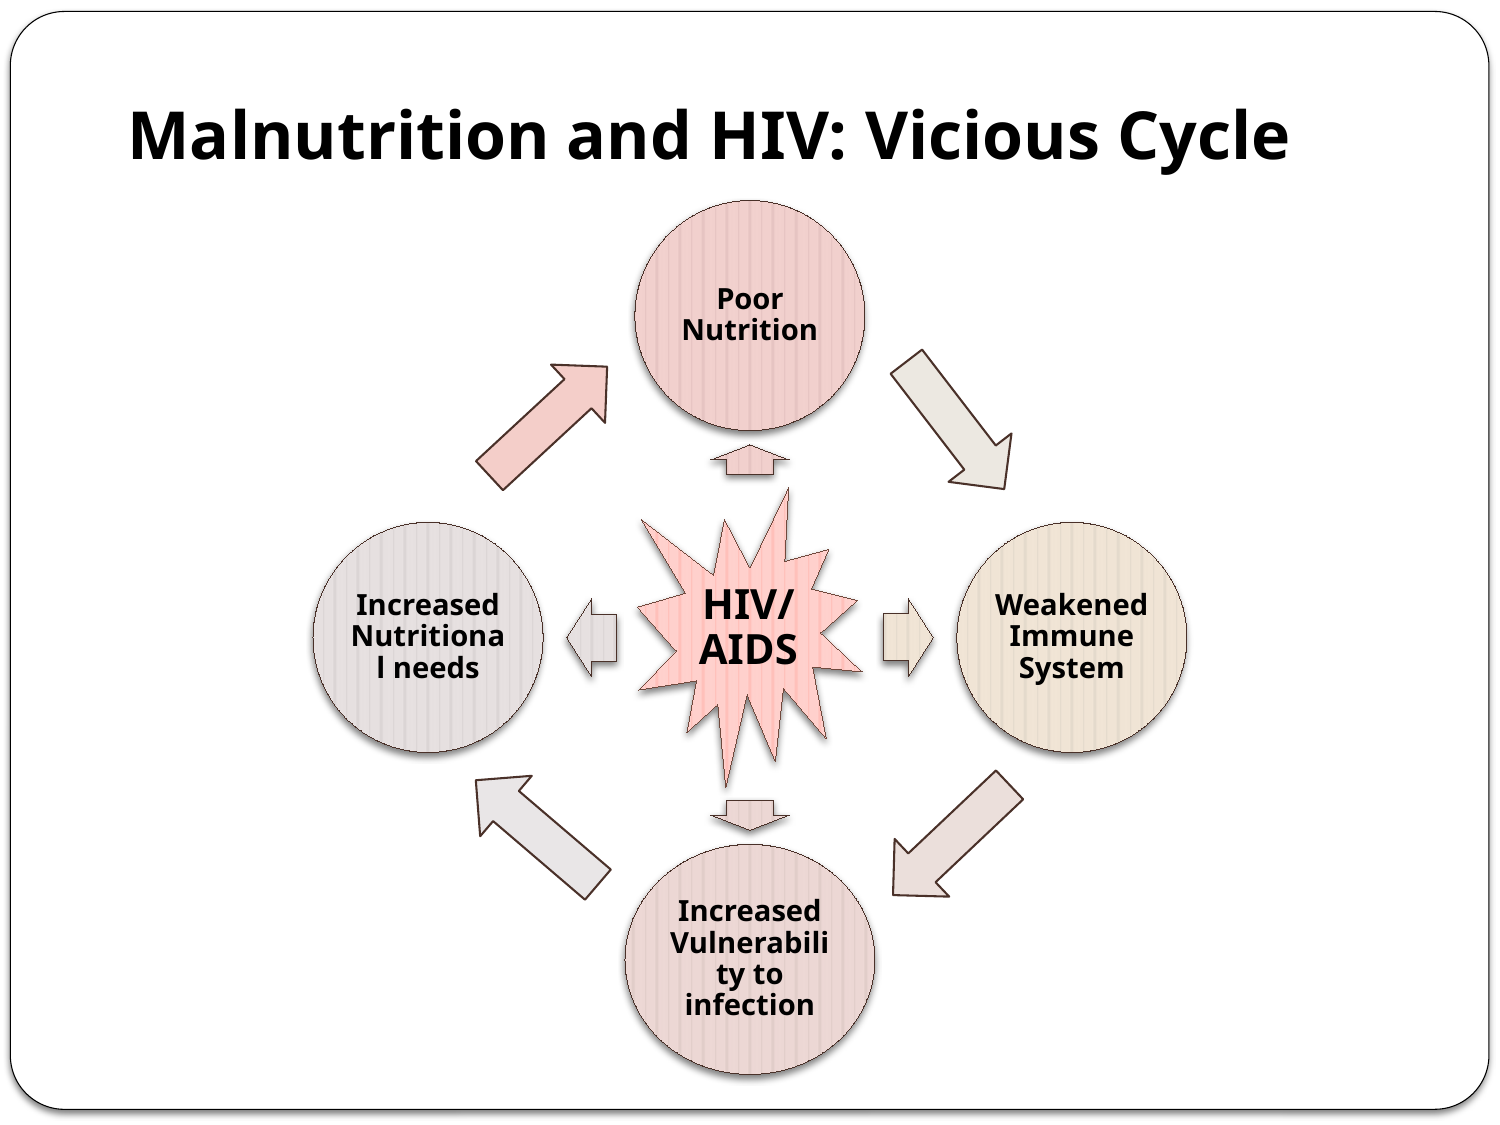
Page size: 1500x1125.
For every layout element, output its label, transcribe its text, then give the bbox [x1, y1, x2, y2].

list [74, 199, 1426, 1076]
title Malnutrition and HIV: Vicious Cycle [112, 44, 1426, 188]
